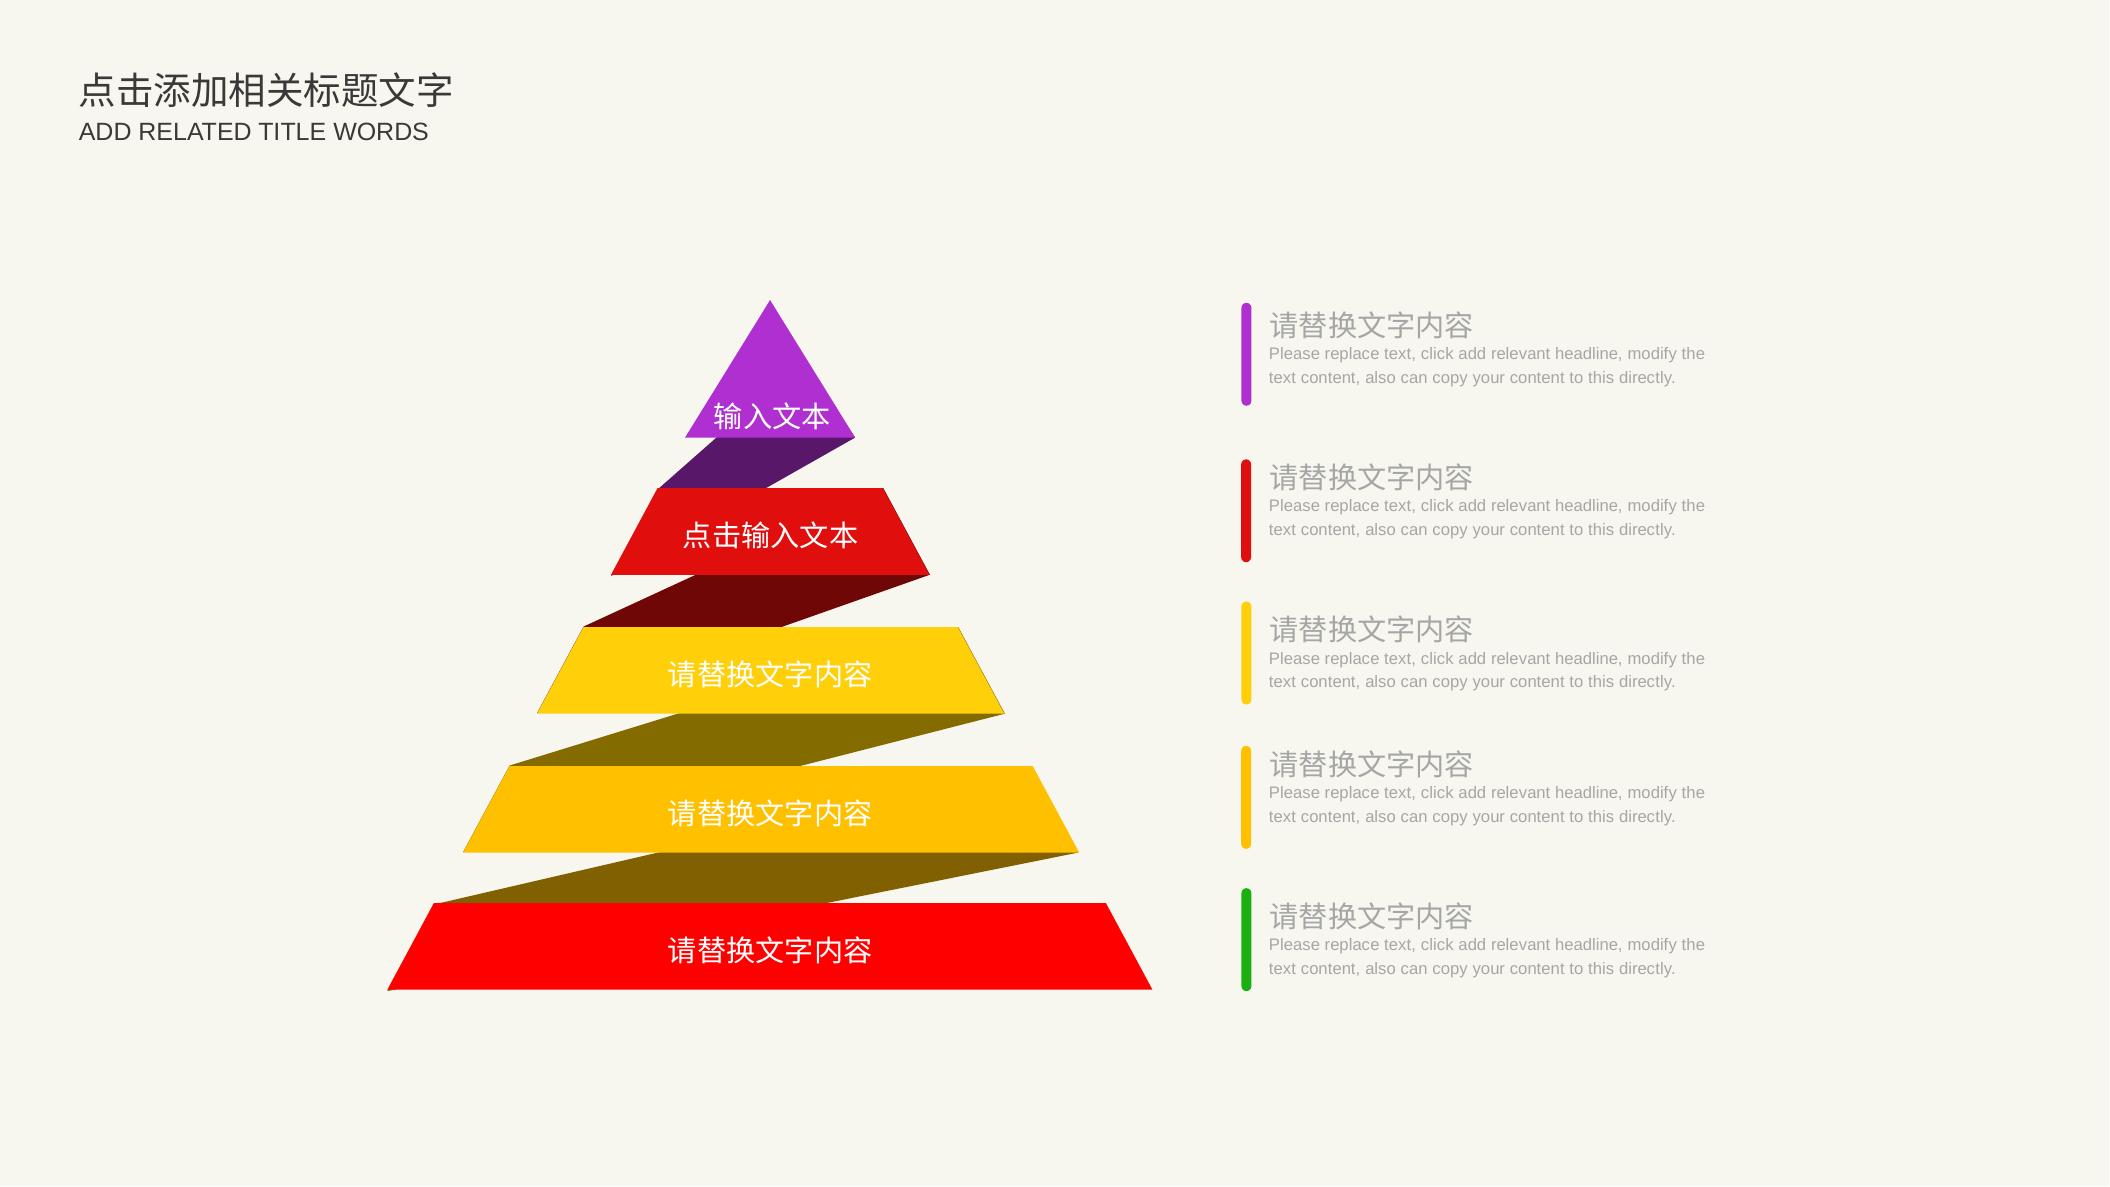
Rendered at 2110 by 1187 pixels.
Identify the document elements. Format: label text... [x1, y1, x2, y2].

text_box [684, 300, 857, 448]
text_box [583, 575, 930, 627]
text_box 点击添加相关标题文字 [62, 59, 470, 121]
text_box [1240, 744, 1253, 850]
text_box [440, 853, 1077, 903]
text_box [463, 766, 1080, 853]
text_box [536, 627, 1005, 714]
text_box [1240, 600, 1253, 706]
text_box [1240, 458, 1253, 564]
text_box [1268, 452, 1712, 538]
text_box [1268, 604, 1712, 690]
text_box [659, 448, 837, 488]
text_box [1240, 301, 1253, 407]
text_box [1268, 891, 1712, 977]
text_box ADD RELATED TITLE WORDS [62, 107, 446, 154]
text_box [509, 714, 1004, 766]
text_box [1268, 738, 1712, 825]
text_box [387, 903, 1153, 990]
text_box [1240, 886, 1253, 993]
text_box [1268, 300, 1712, 386]
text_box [610, 488, 930, 575]
